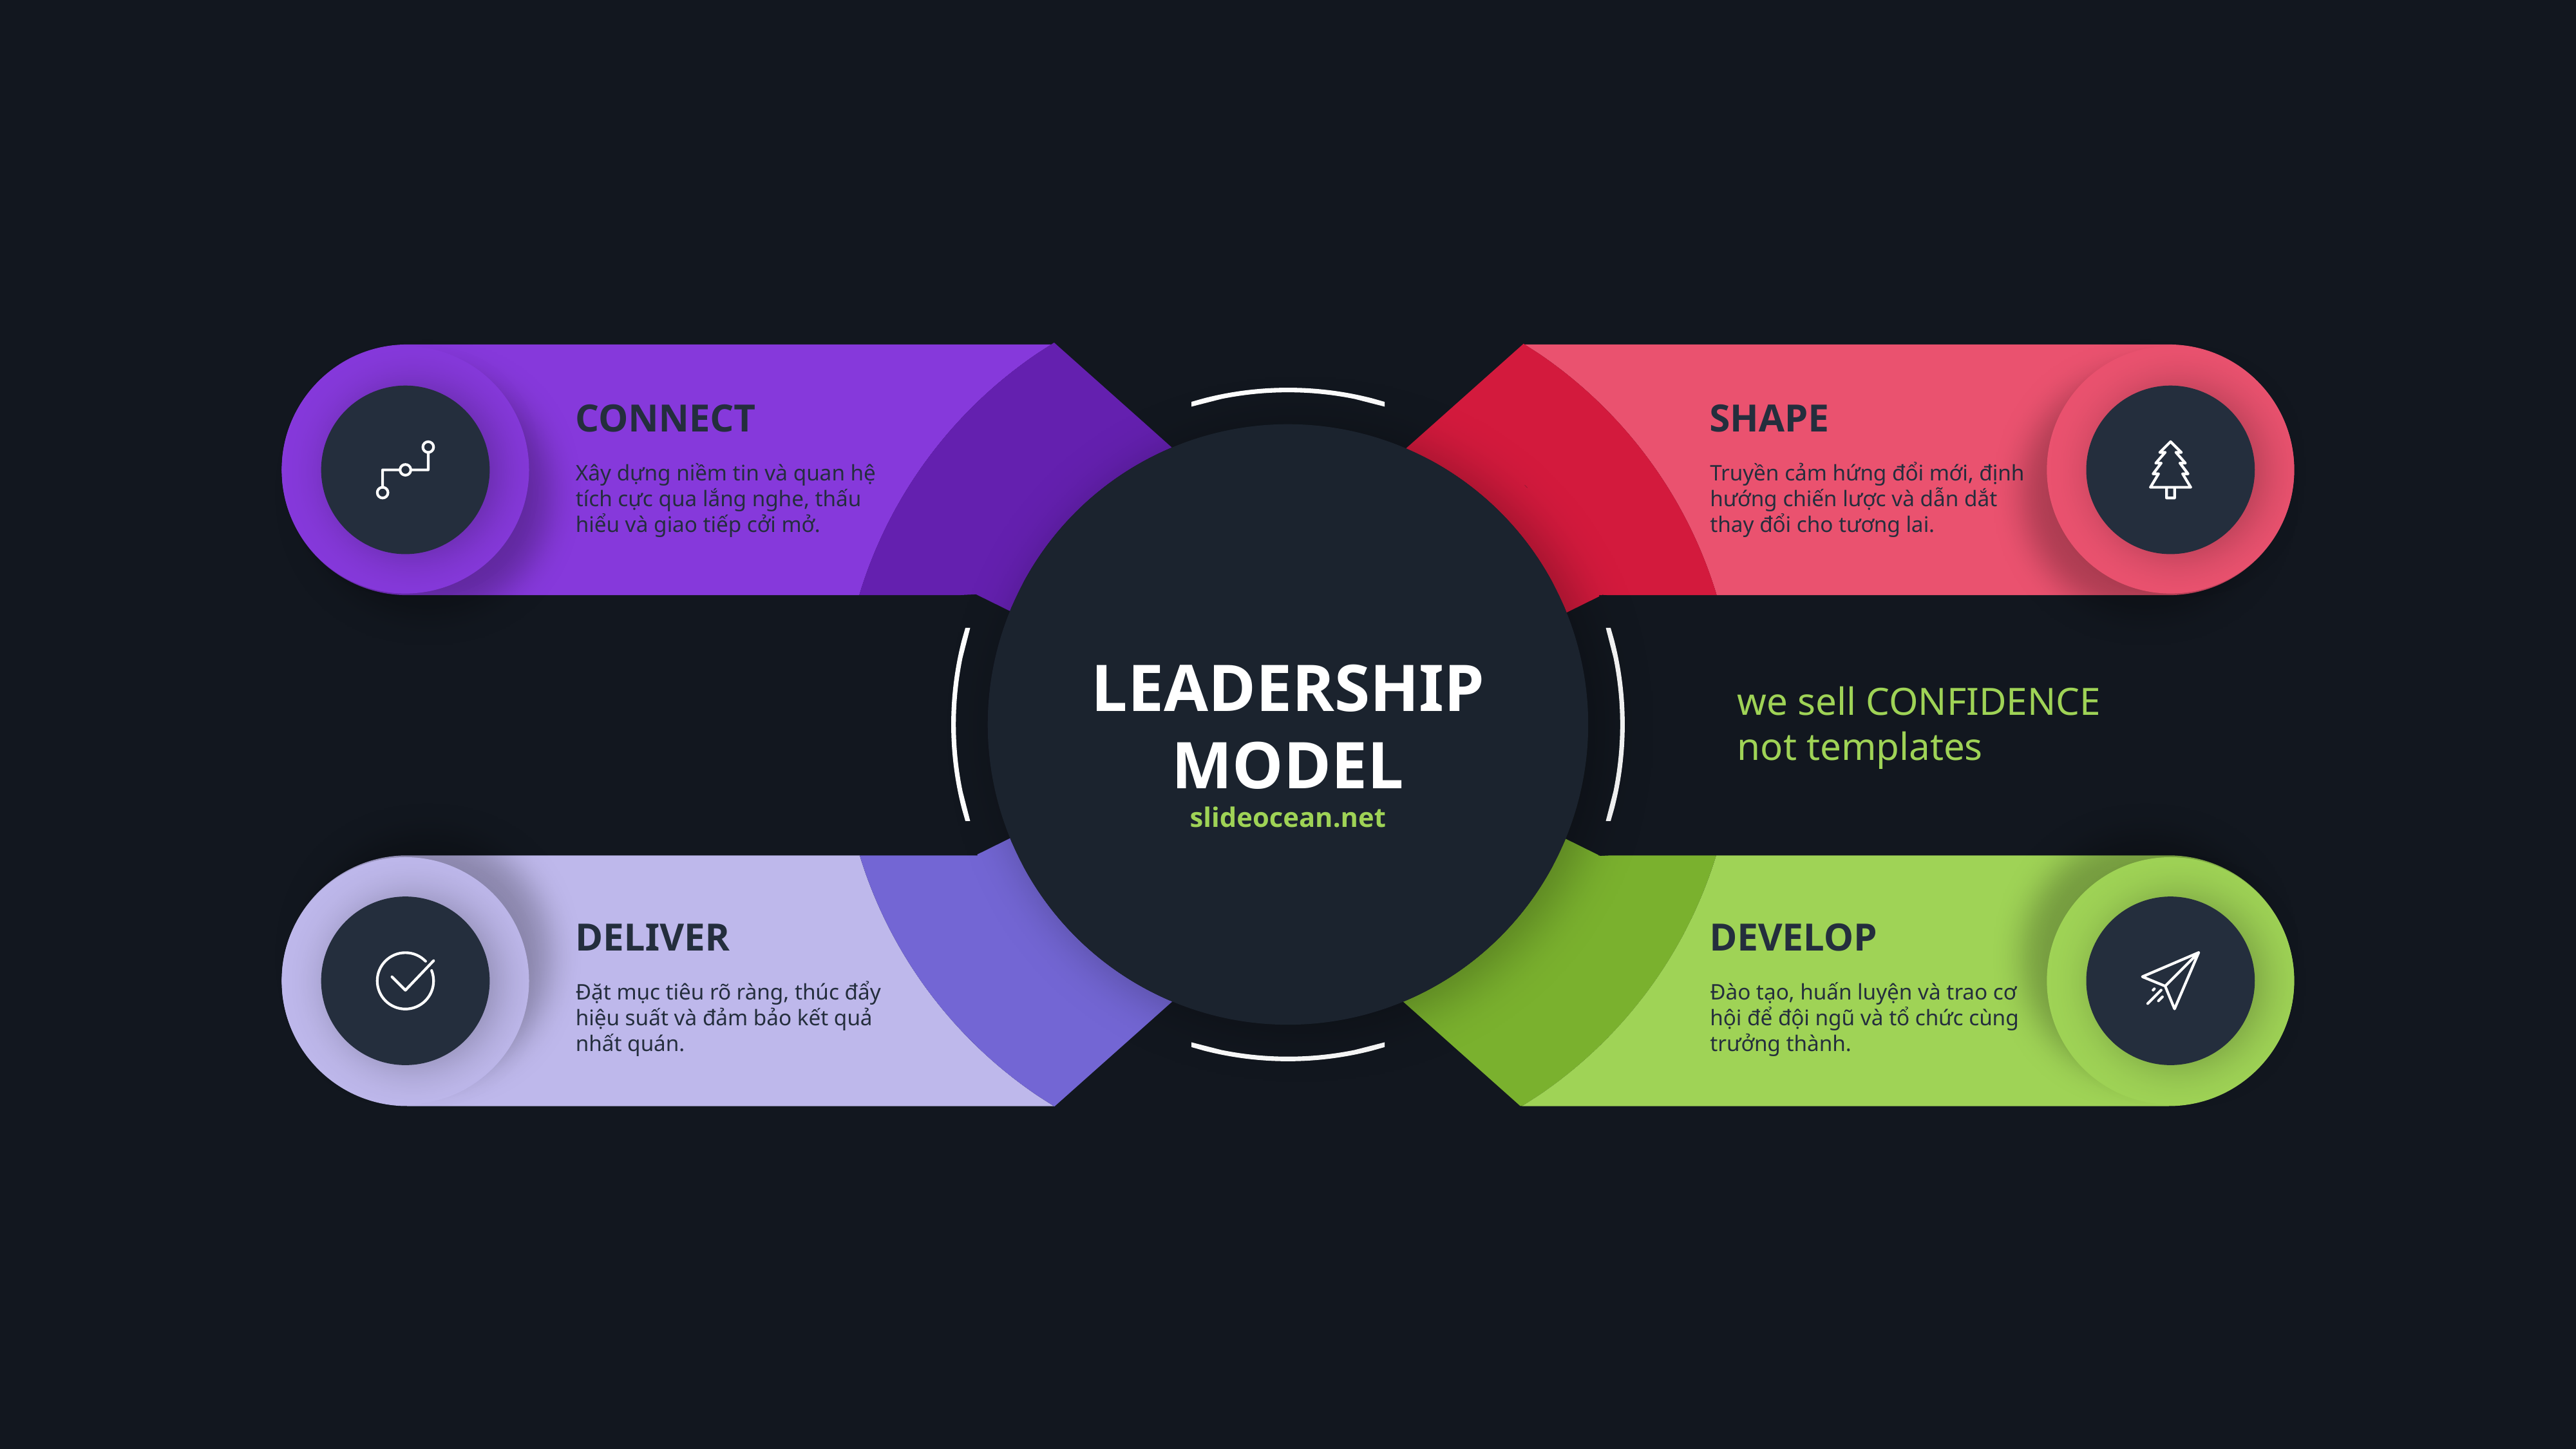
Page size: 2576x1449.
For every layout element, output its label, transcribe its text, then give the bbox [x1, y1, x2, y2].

text_box Đặt mục tiêu rõ ràng, thúc đẩy hiệu suất và đảm bảo kết quả nhất quán. [566, 973, 909, 1060]
text_box Truyền cảm hứng đổi mới, định hướng chiến lược và dẫn dắt thay đổi cho tương lai. [1700, 455, 2014, 542]
text_box slideocean.net [1180, 795, 1396, 838]
text_box LEADERSHIP MODEL [1081, 642, 1495, 807]
text_box [950, 627, 972, 822]
text_box [1190, 1046, 1217, 1055]
text_box Xây dựng niềm tin và quan hệ tích cực qua lắng nghe, thấu hiểu và giao tiếp cởi mở. [566, 455, 909, 542]
text_box Đào tạo, huấn luyện và trao cơ hội để đội ngũ và tổ chức cùng trưởng thành. [1700, 973, 2043, 1060]
text_box [384, 854, 1053, 1108]
text_box [1439, 854, 1715, 1106]
text_box CONNECT [565, 389, 804, 444]
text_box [281, 857, 529, 1105]
text_box [386, 343, 1050, 483]
text_box we sell CONFIDENCE not templates [1728, 672, 2110, 773]
text_box [1190, 386, 1386, 408]
text_box DELIVER [565, 908, 804, 963]
text_box [524, 524, 877, 596]
text_box [858, 848, 1146, 1108]
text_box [2046, 857, 2295, 1105]
text_box [1526, 343, 2190, 596]
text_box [2046, 345, 2295, 594]
text_box [1519, 854, 2192, 1108]
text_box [281, 345, 529, 594]
text_box [1434, 342, 1718, 596]
text_box [987, 423, 1589, 1026]
text_box SHAPE [1700, 389, 1938, 444]
text_box [858, 341, 1153, 603]
text_box DEVELOP [1700, 908, 1938, 963]
